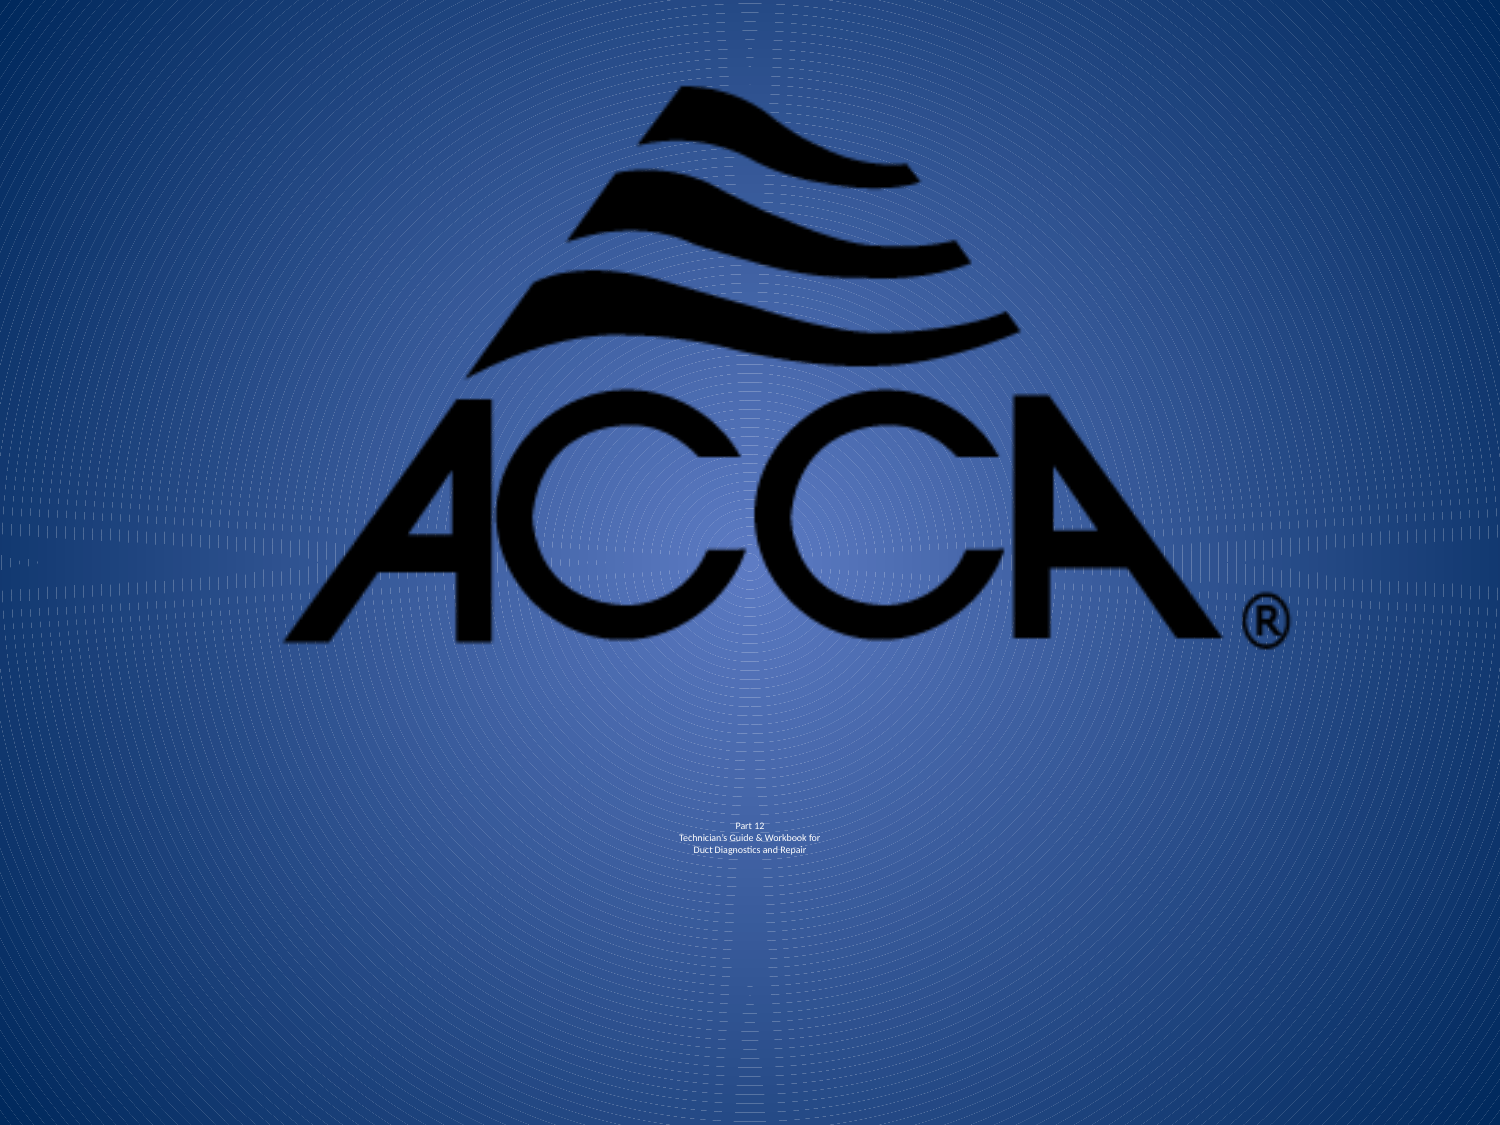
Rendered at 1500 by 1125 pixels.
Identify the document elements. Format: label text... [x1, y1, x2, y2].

picture [237, 24, 1334, 738]
title Part 12 Technician’s Guide & Workbook for Duct Diagnostics and Repair [0, 787, 1500, 888]
